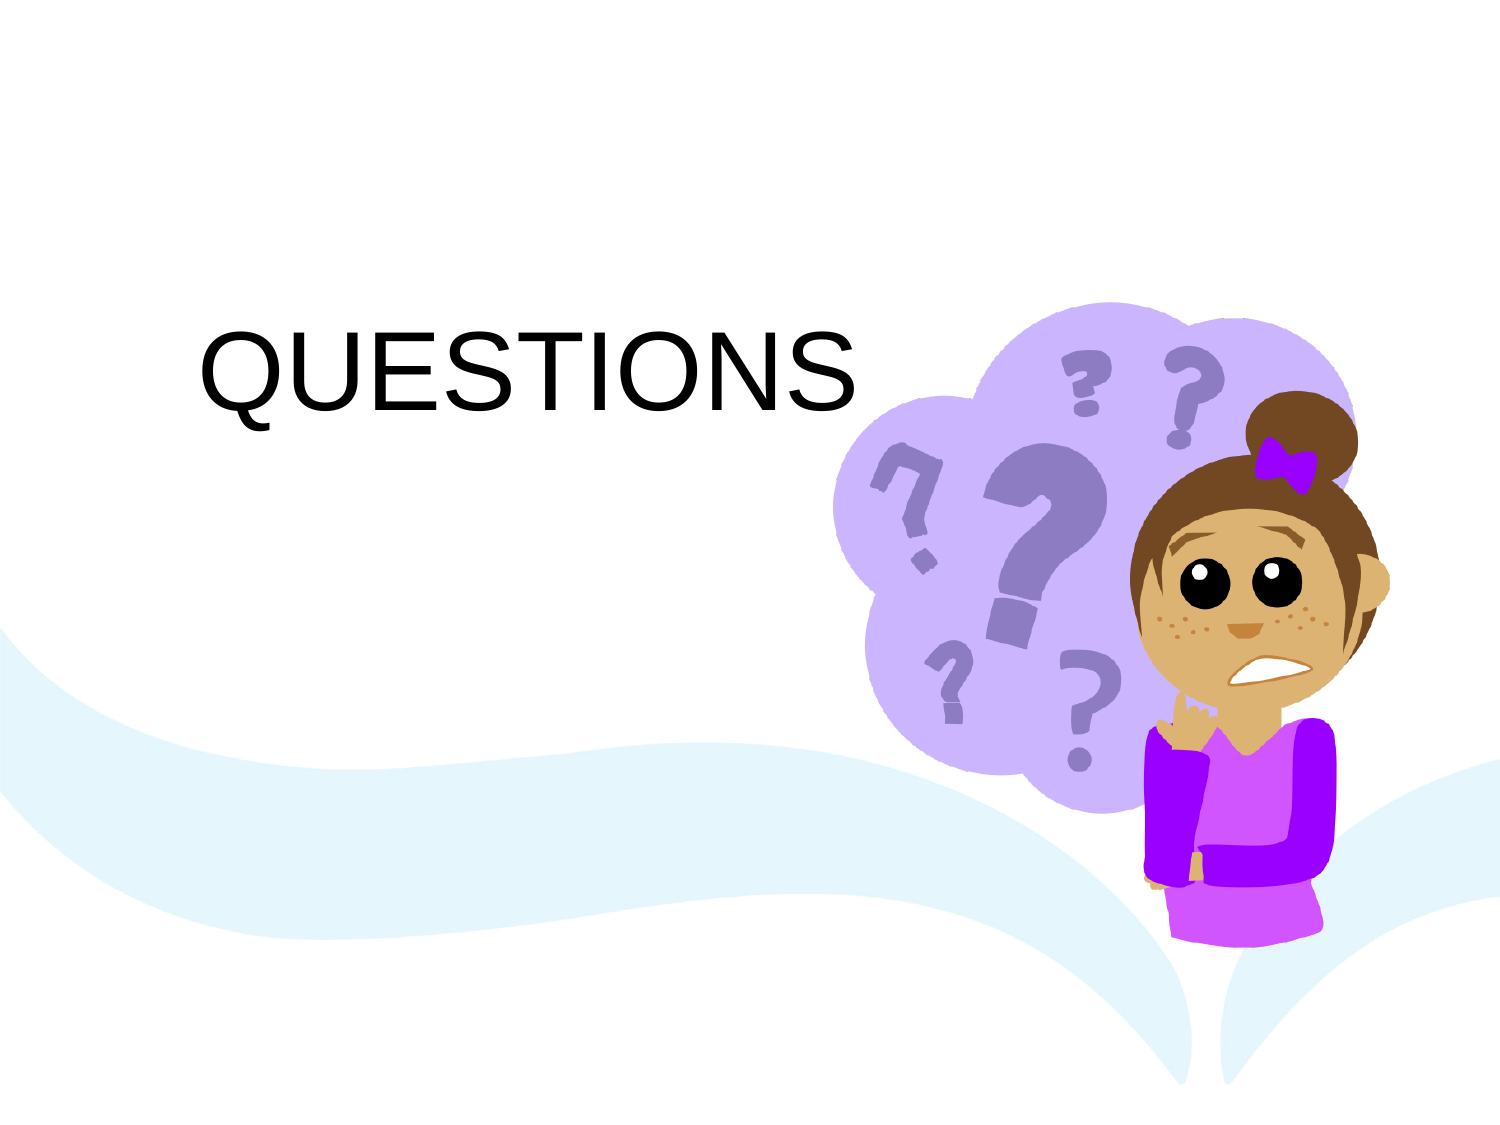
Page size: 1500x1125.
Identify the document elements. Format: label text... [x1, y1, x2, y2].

picture [0, 302, 1500, 1099]
text_box QUESTIONS [183, 290, 1034, 441]
